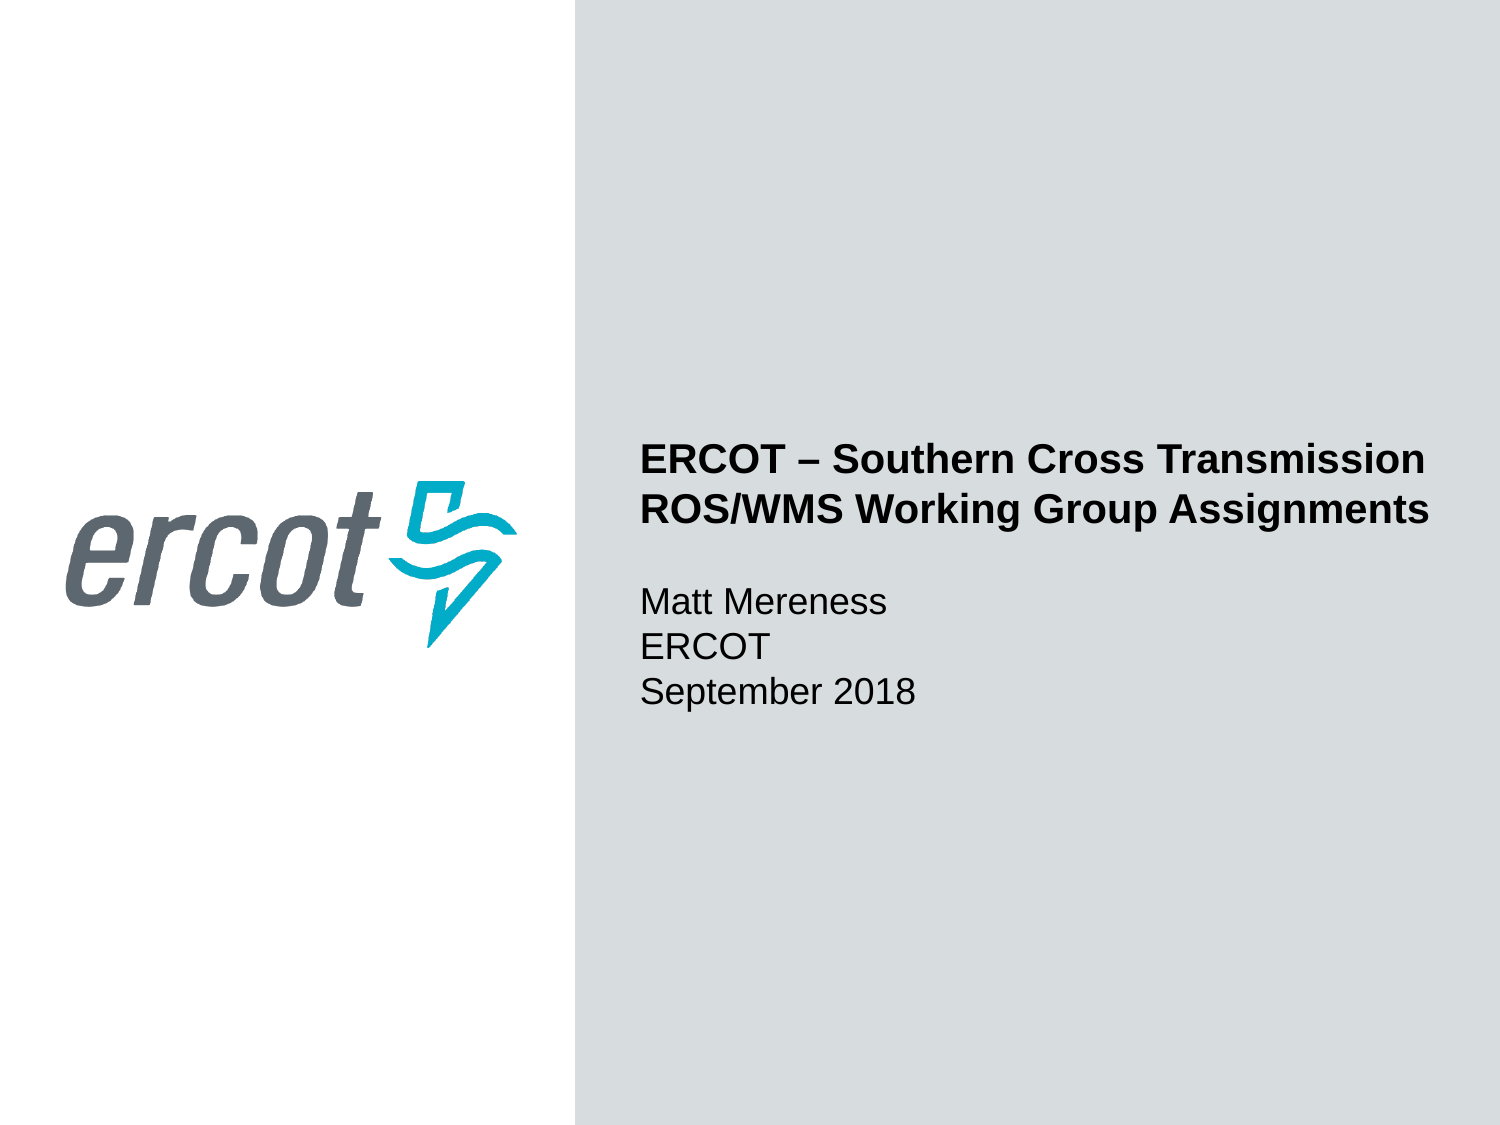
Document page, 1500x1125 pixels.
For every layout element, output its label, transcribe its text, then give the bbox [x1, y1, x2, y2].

picture [56, 471, 525, 654]
text_box ERCOT – Southern Cross Transmission ROS/WMS Working Group Assignments Matt Mereness ERCOT September 2018 [624, 424, 1500, 765]
